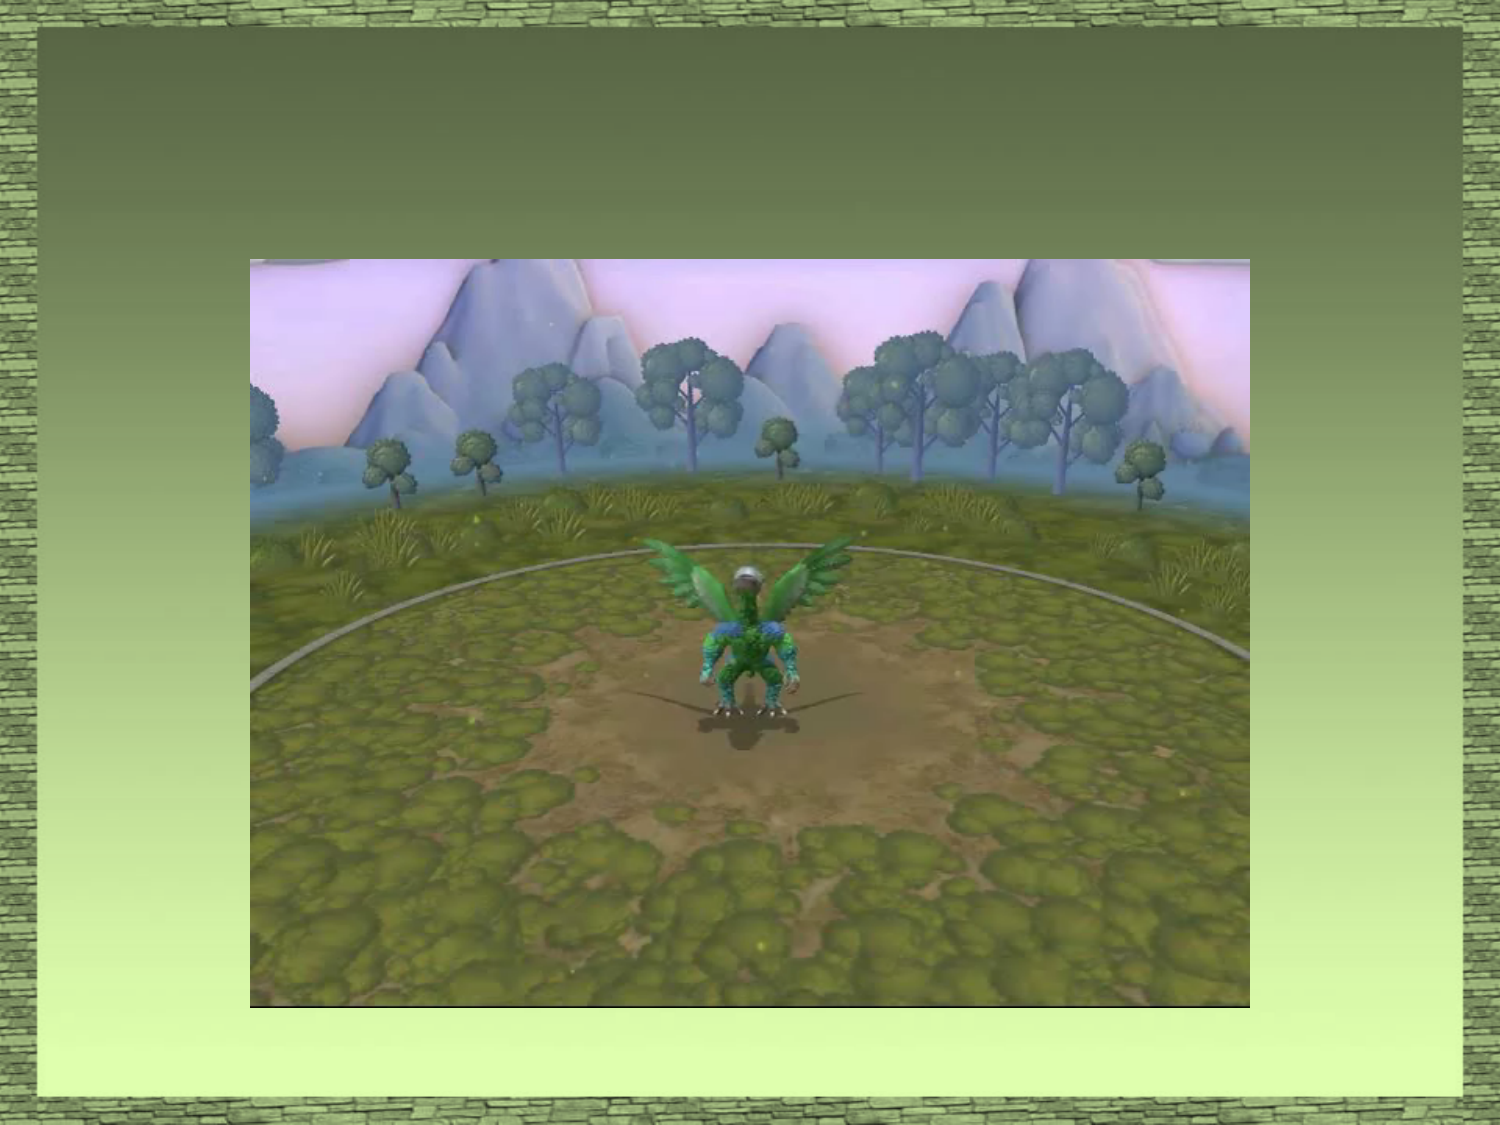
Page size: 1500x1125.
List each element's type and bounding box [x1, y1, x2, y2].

list [249, 258, 1251, 1009]
